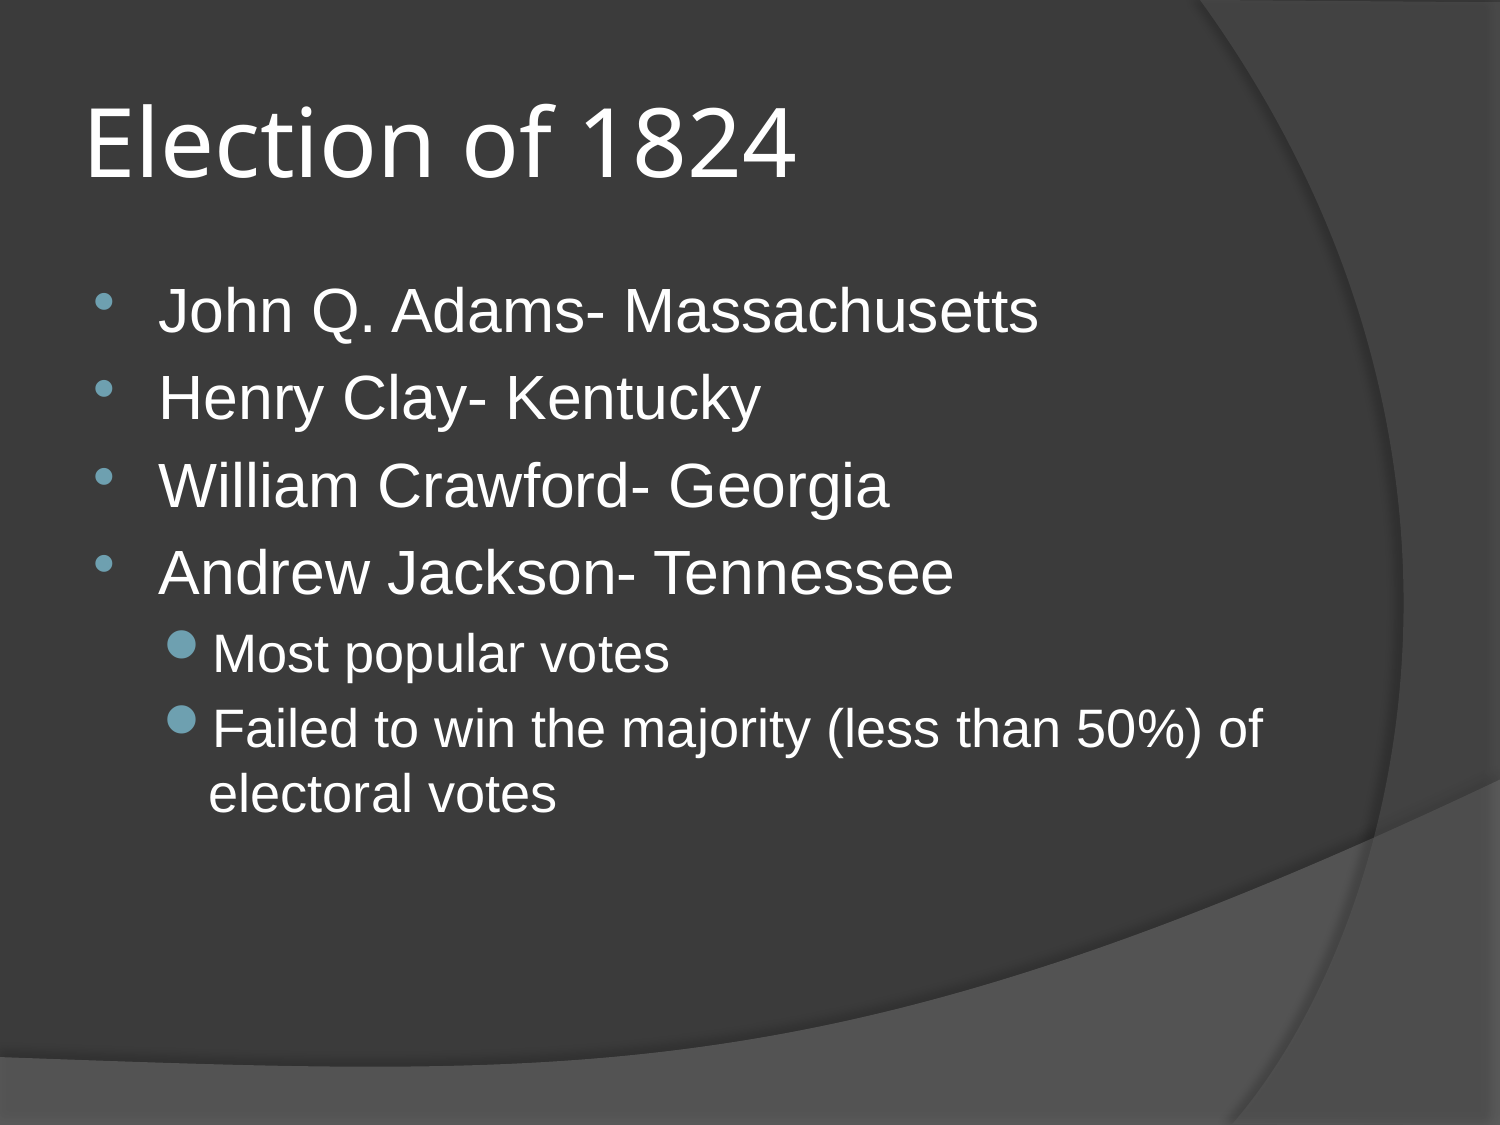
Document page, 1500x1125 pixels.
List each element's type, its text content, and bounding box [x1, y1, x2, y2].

title Election of 1824 [75, 45, 1300, 233]
list John Q. Adams- Massachusetts Henry Clay- Kentucky William Crawford- Georgia Andrew Jackson- Tennessee Most popular votes Failed to win the majority (less than 50%) of electoral votes [75, 262, 1300, 1005]
